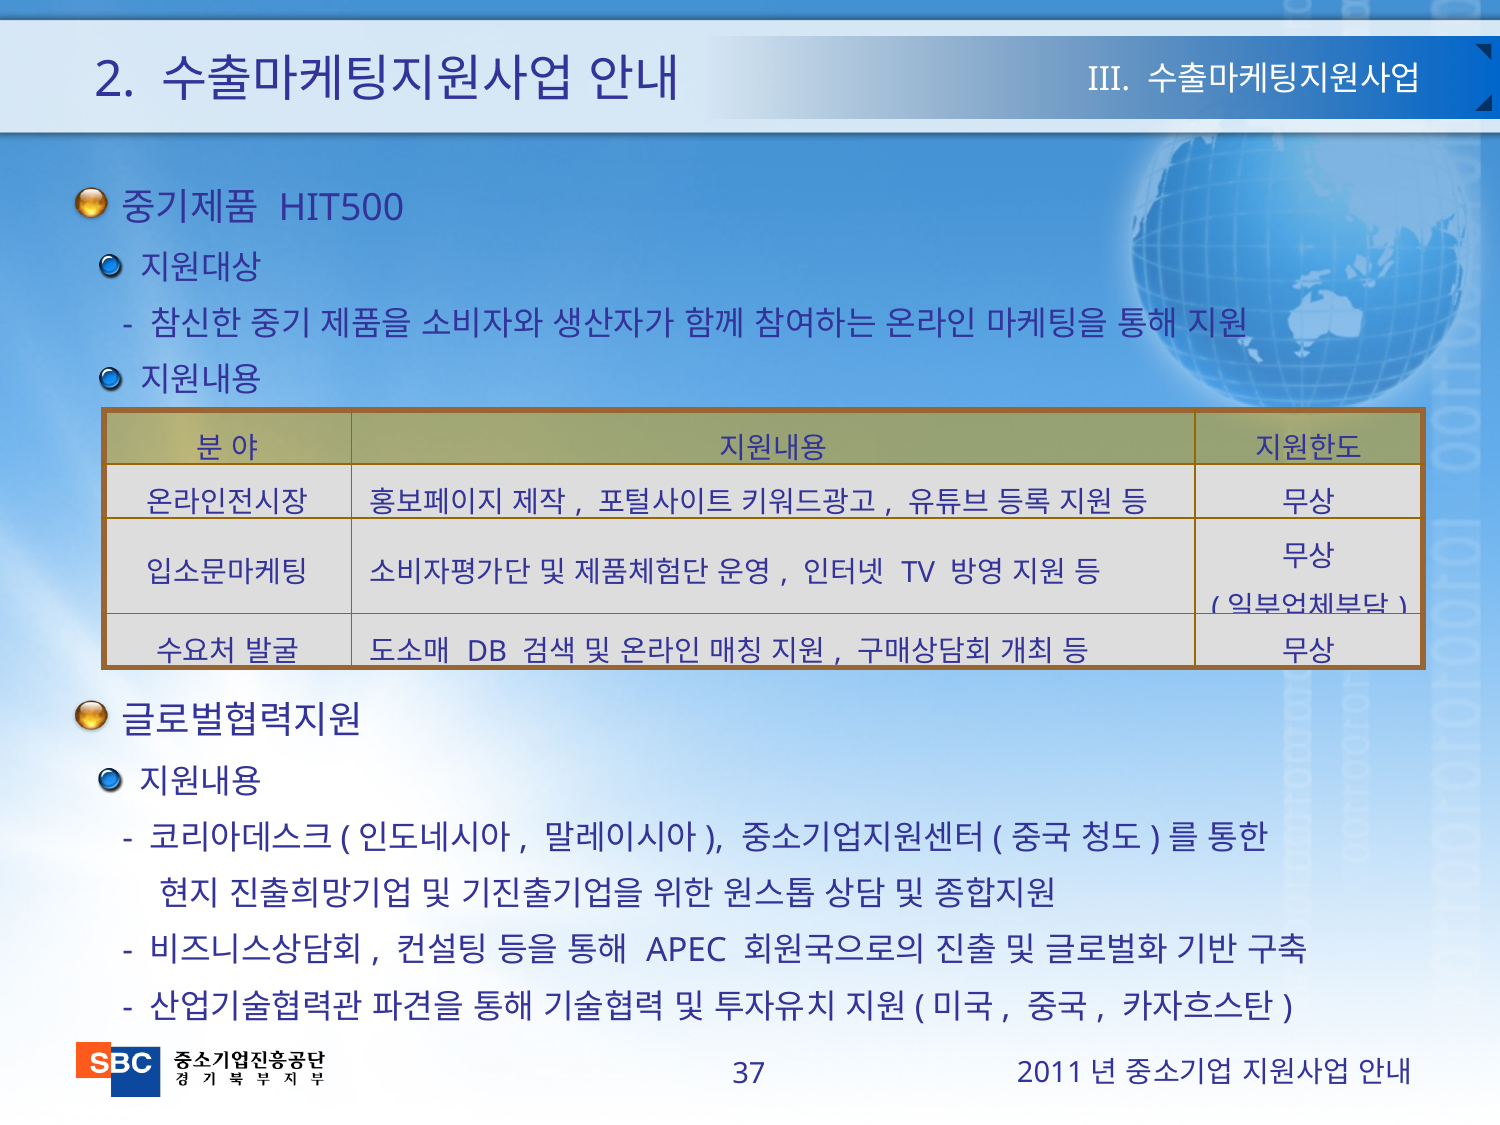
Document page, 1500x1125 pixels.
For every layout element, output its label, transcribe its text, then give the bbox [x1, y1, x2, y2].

table_header 지원한도 [1196, 413, 1420, 463]
table_header 분 야 [107, 413, 351, 463]
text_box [71, 170, 716, 231]
table_cell 홍보페이지 제작, 포털사이트 키워드광고, 유튜브 등록 지원 등 [352, 465, 1194, 517]
table_cell 온라인전시장 [107, 465, 351, 517]
table_cell 무상 (일부업체부담) [1196, 519, 1420, 613]
table_cell 도소매 DB 검색 및 온라인 매칭 지원, 구매상담회 개최 등 [352, 614, 1194, 665]
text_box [71, 683, 716, 744]
text_box 2. 수출마케팅지원사업 안내 [79, 38, 711, 114]
table_cell 수요처 발굴 [107, 614, 351, 665]
text_box 지원대상 - 참신한 중기 제품을 소비자와 생산자가 함께 참여하는 온라인 마케팅을 통해 지원 지원내용 [81, 230, 1424, 406]
table_header 지원내용 [352, 413, 1194, 463]
table_cell 입소문마케팅 [107, 519, 351, 613]
text_box III. 수출마케팅지원사업 [1072, 49, 1437, 105]
text_box 지원내용 - 코리아데스크(인도네시아, 말레이시아), 중소기업지원센터(중국 청도)를 통한 현지 진출희망기업 및 기진출기업을 위한 원스톱 상담 및 종합지원 - 비즈니스상담회, 컨설팅 등을 통해 APEC 회원국으로의 진출 및 글로벌화 기반 구축 - 산업기술협력관 파견을 통해 기술협력 및 투자유치 지원(미국, 중국, 카자흐스탄) [81, 744, 1419, 1033]
table_cell 소비자평가단 및 제품체험단 운영, 인터넷 TV 방영 지원 등 [352, 519, 1194, 613]
table_cell 무상 [1196, 465, 1420, 517]
picture [0, 0, 1500, 1125]
table_cell 무상 [1196, 614, 1420, 665]
